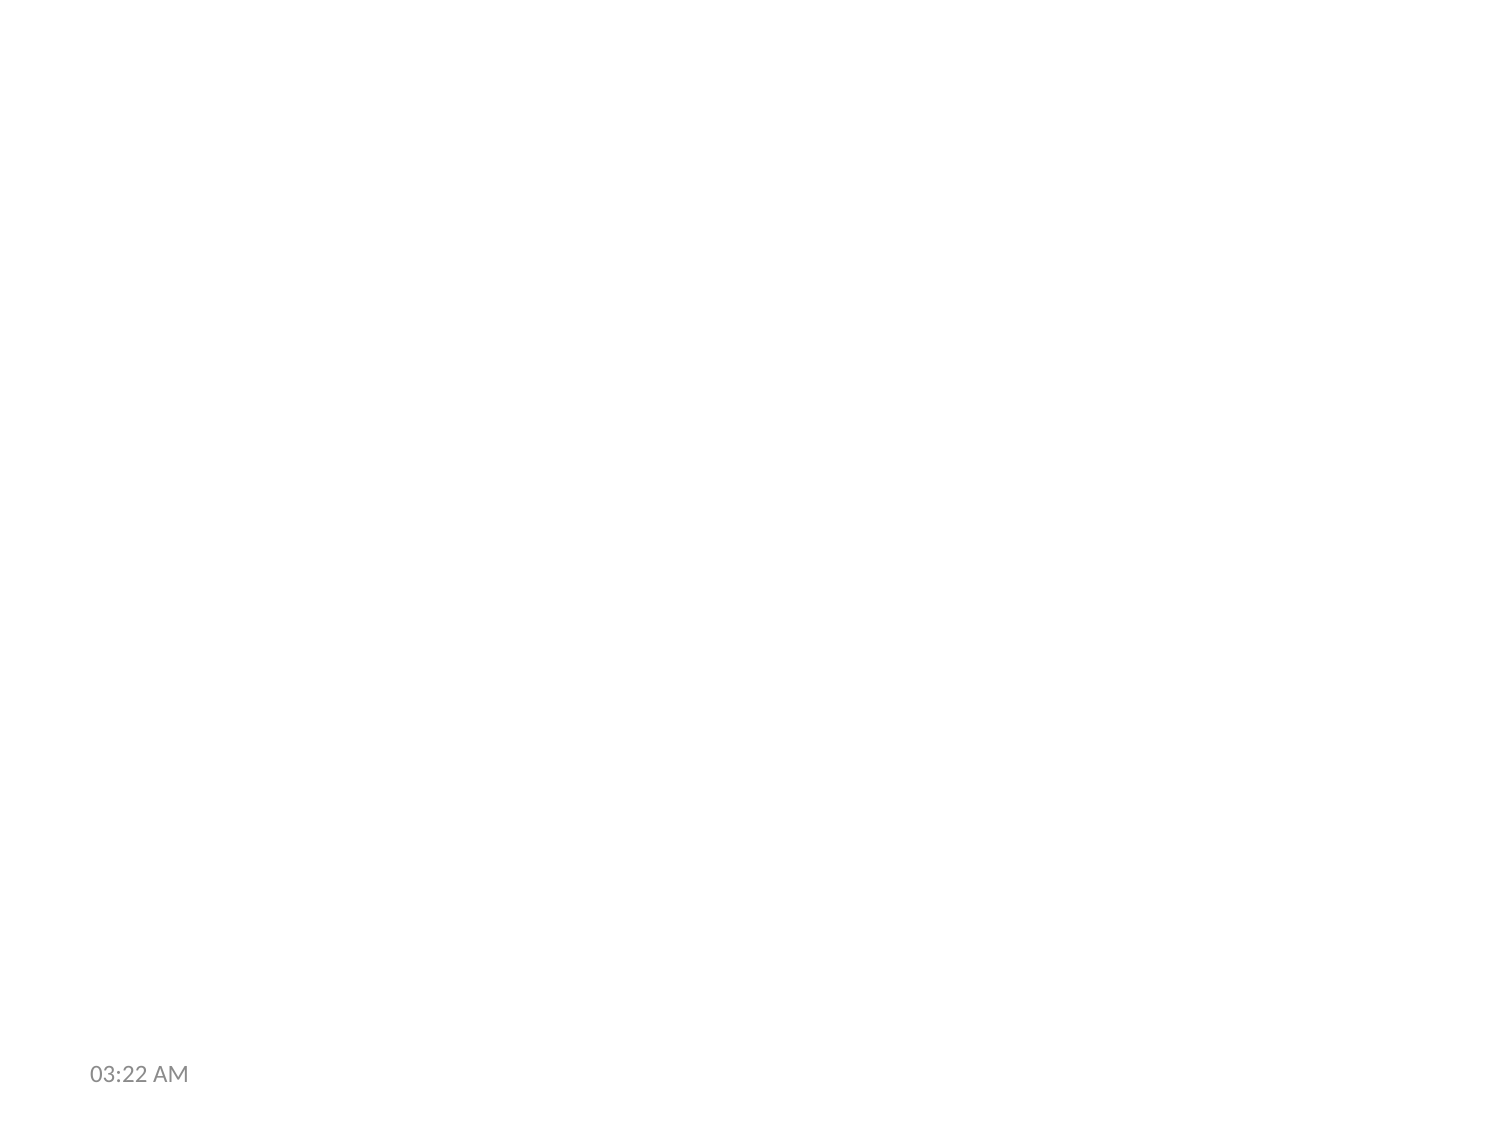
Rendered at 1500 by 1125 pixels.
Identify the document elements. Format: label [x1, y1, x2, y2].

slide_number [75, 1042, 425, 1103]
